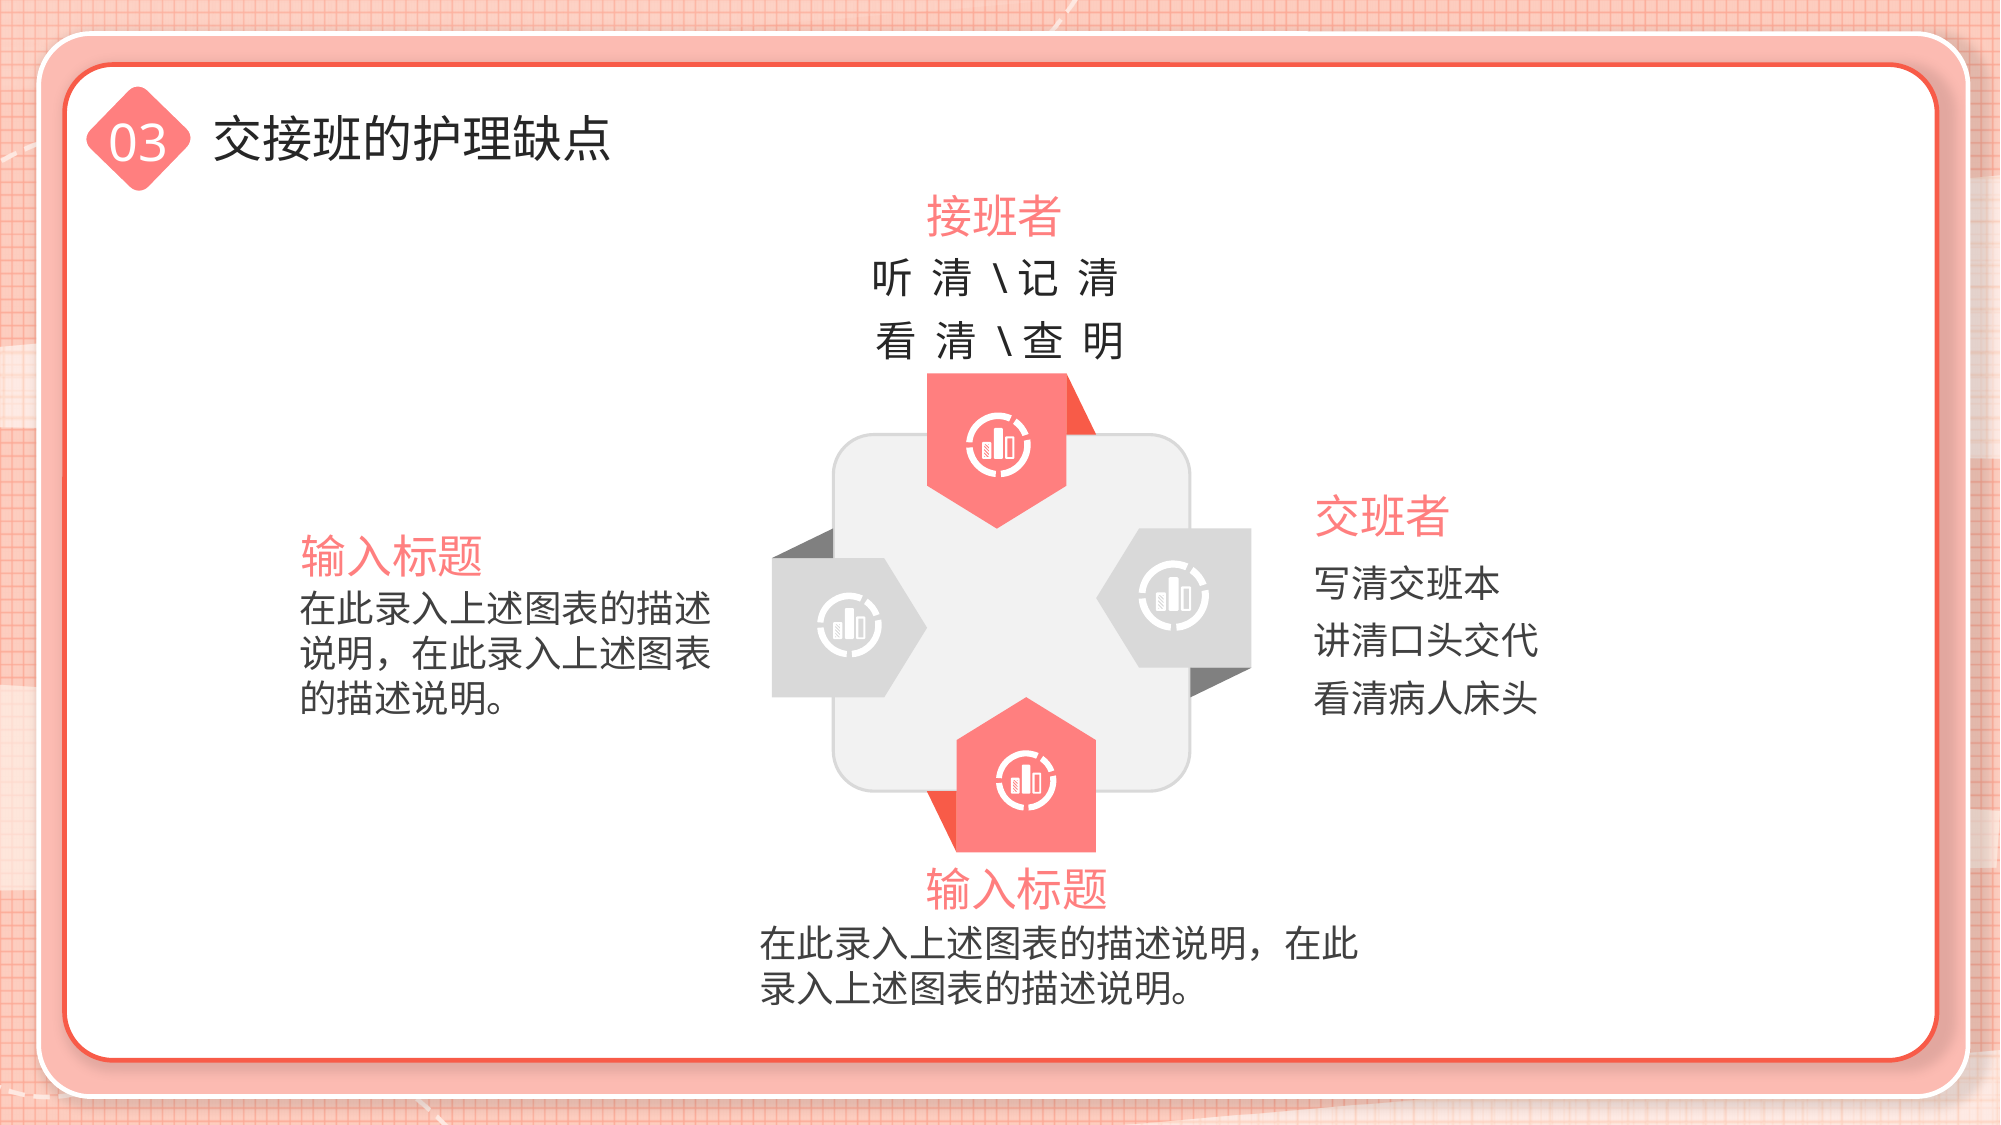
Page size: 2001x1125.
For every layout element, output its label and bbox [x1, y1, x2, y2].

text_box [284, 520, 733, 730]
text_box [744, 180, 1256, 374]
text_box [94, 96, 622, 181]
text_box [744, 853, 1397, 1019]
picture [0, 0, 2000, 1125]
text_box [1298, 480, 1833, 730]
text_box [771, 373, 1252, 853]
